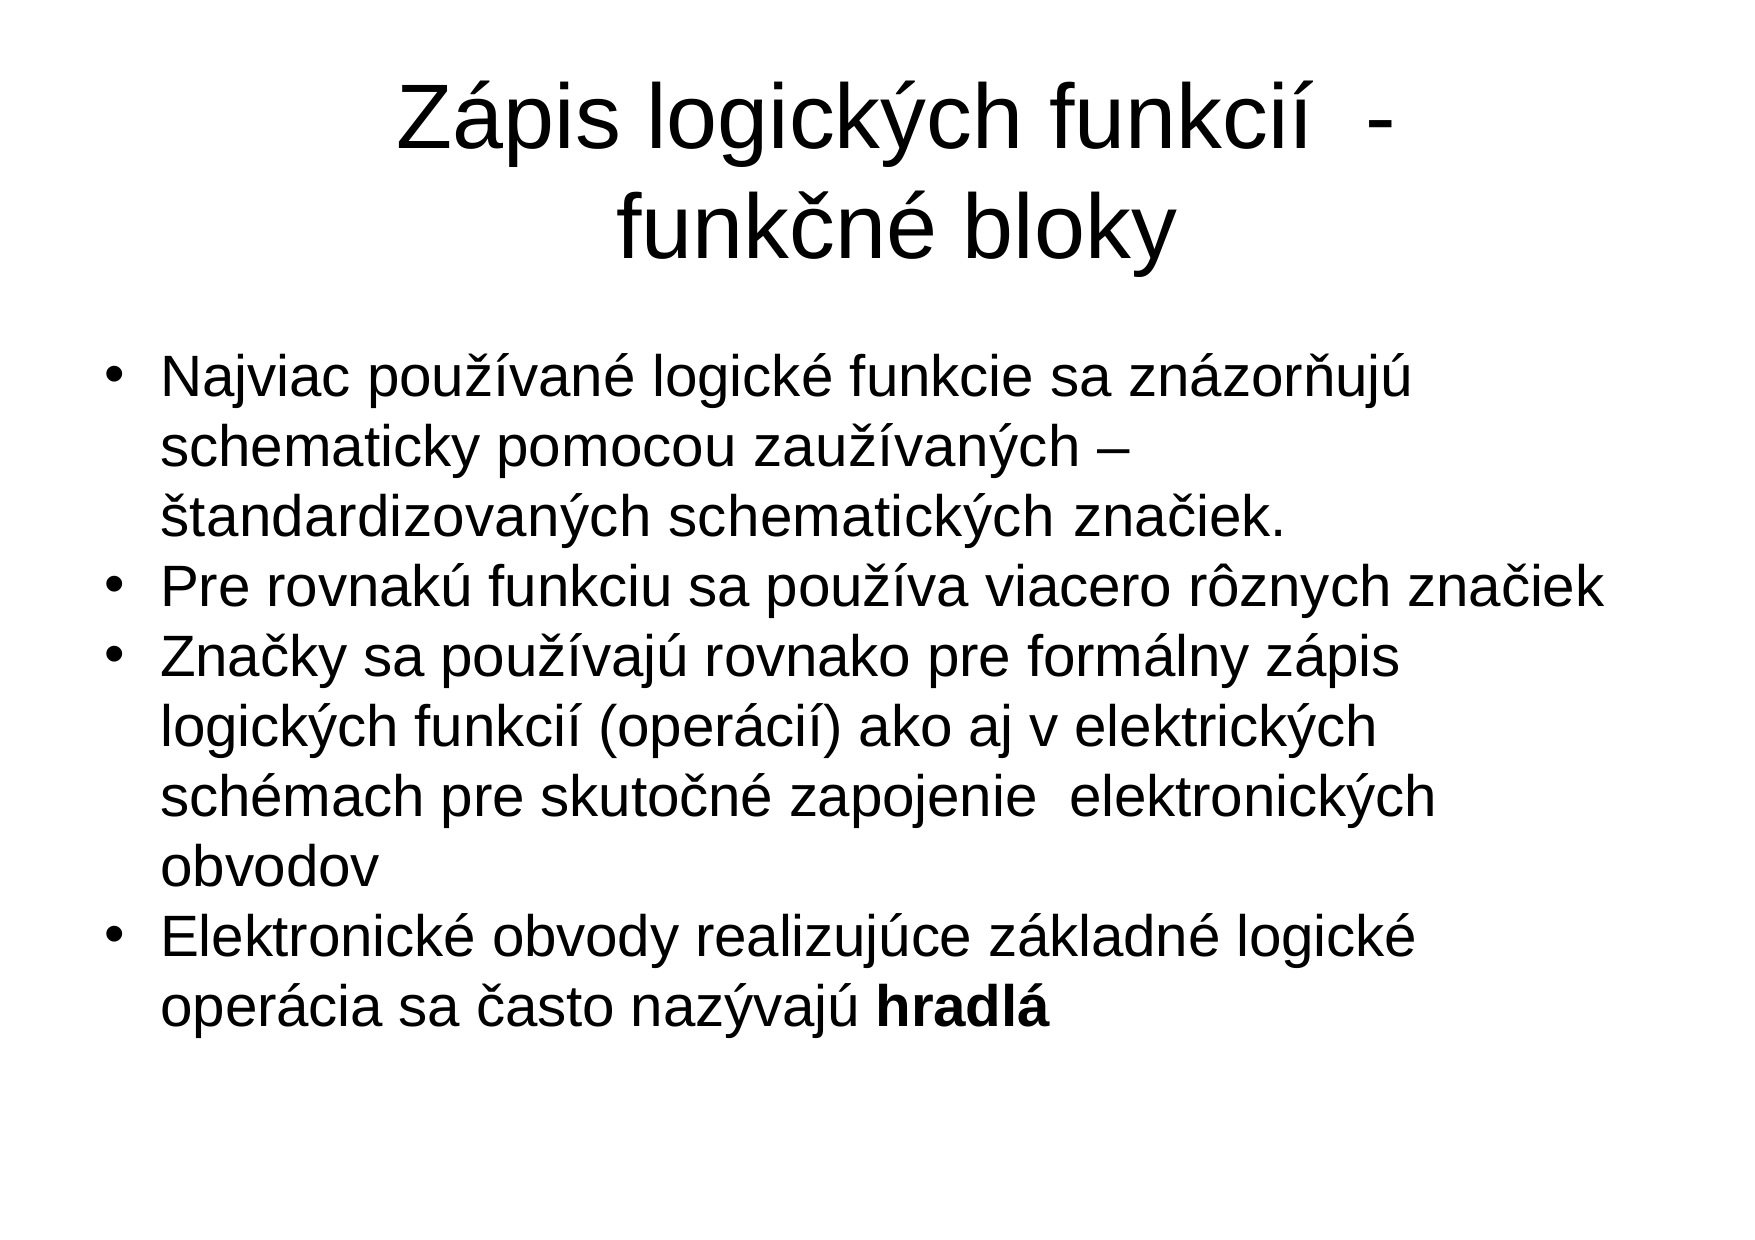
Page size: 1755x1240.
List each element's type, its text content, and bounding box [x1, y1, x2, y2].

text_box Zápis logických funkcií - funkčné bloky [239, 57, 1553, 325]
text_box Najviac používané logické funkcie sa znázorňujú schematicky pomocou zaužívaných – štandardizovaných schematických značiek. Pre rovnakú funkciu sa používa viacero rôznych značiek Značky sa používajú rovnako pre formálny zápis logických funkcií (operácií) ako aj v elektrických schémach pre skutočné zapojenie elektronických obvodov Elektronické obvody realizujúce základné logické operácia sa často nazývajú hradlá [102, 338, 1628, 1083]
